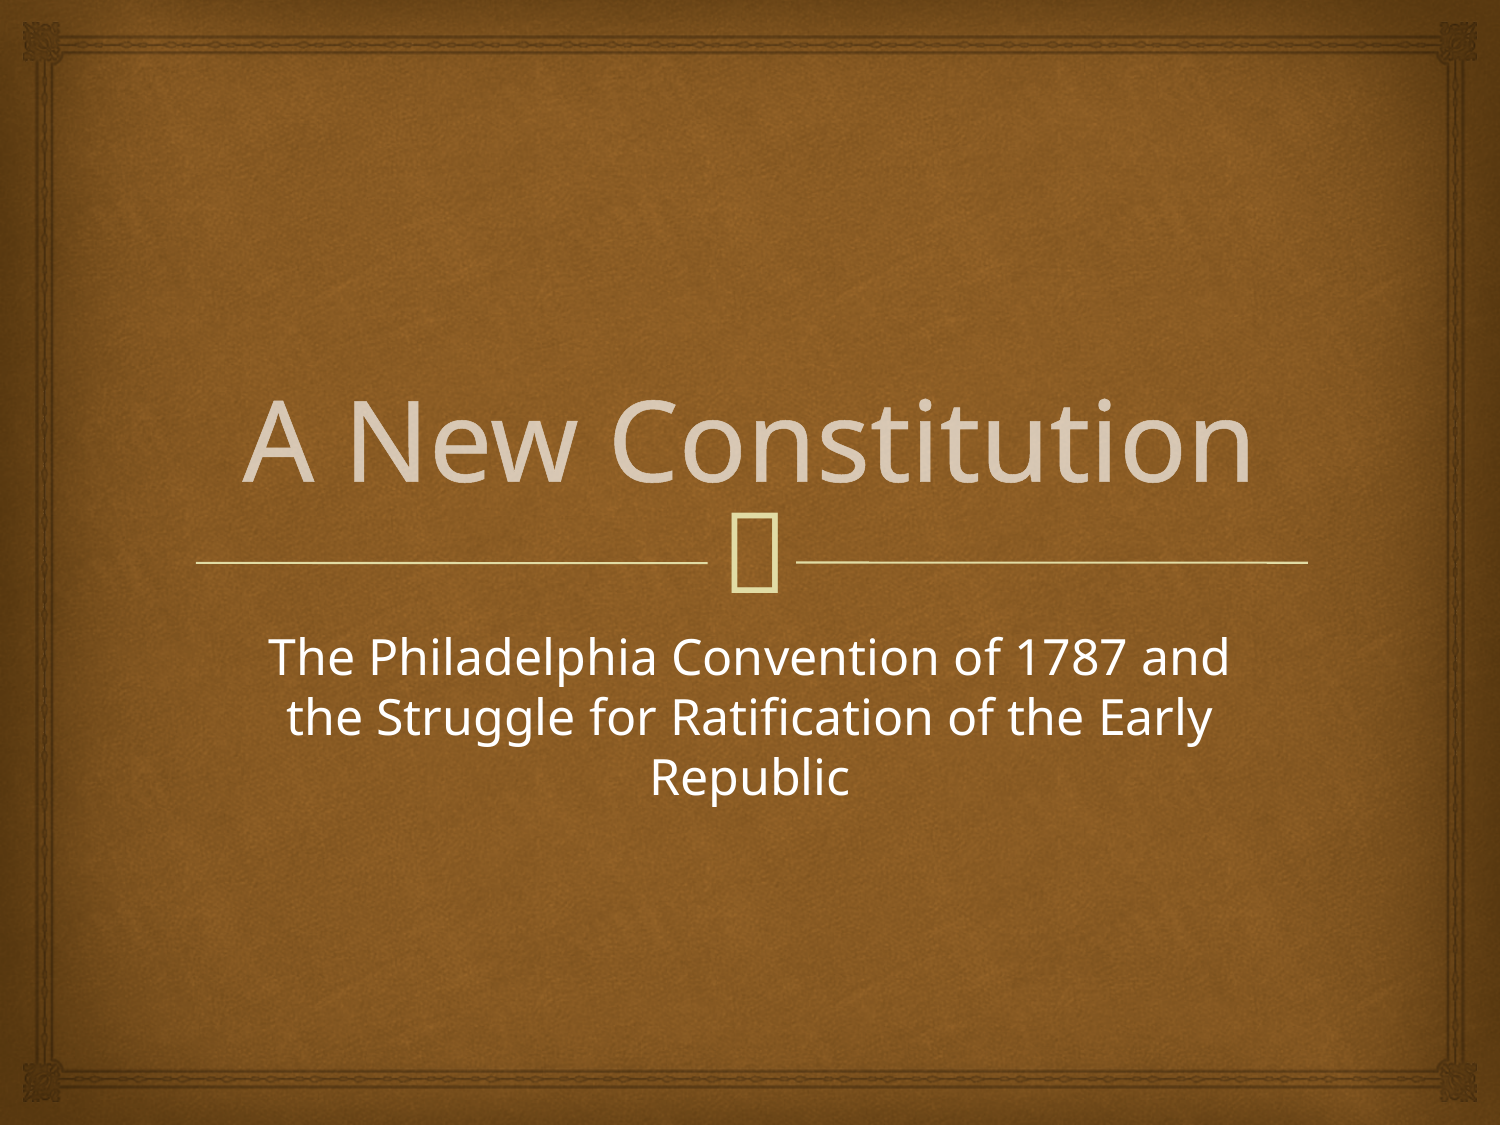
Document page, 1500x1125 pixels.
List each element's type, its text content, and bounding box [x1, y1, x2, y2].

subtitle The Philadelphia Convention of 1787 and the Struggle for Ratification of the Early Republic [225, 618, 1275, 906]
picture [0, 0, 1500, 1125]
title A New Constitution [194, 227, 1306, 512]
